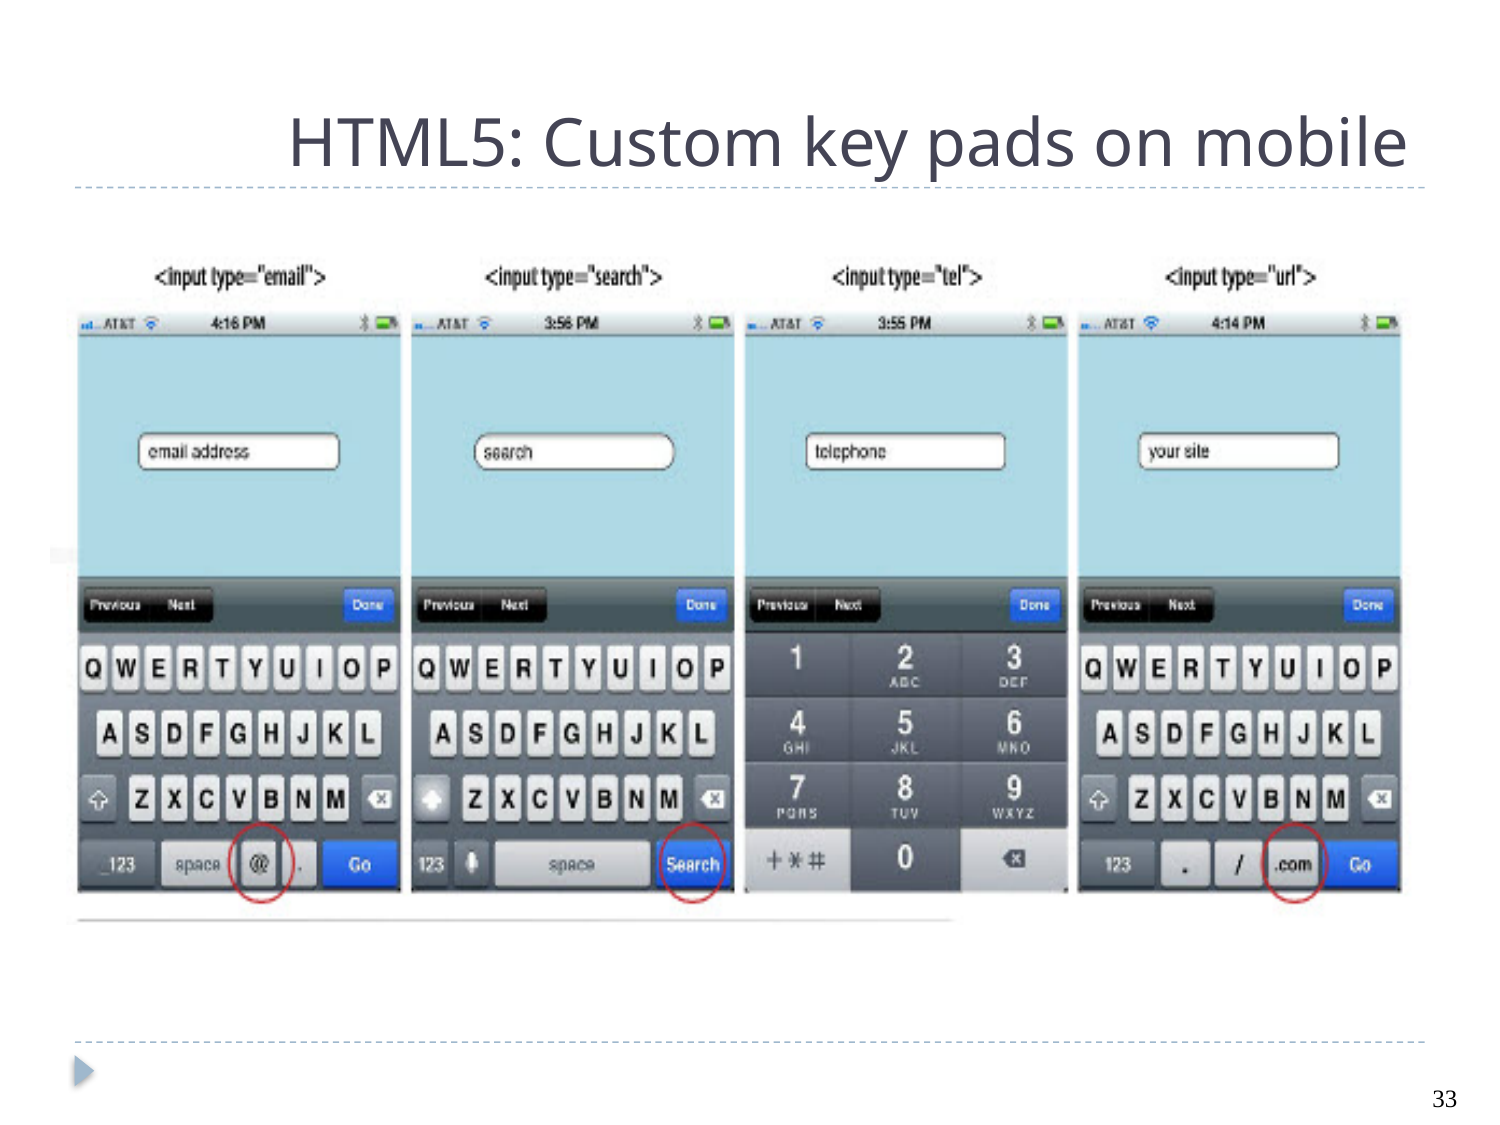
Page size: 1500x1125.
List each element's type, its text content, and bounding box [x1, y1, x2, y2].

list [49, 237, 1420, 926]
slide_number 33 [1417, 1075, 1500, 1125]
title HTML5: Custom key pads on mobile [75, 24, 1425, 188]
